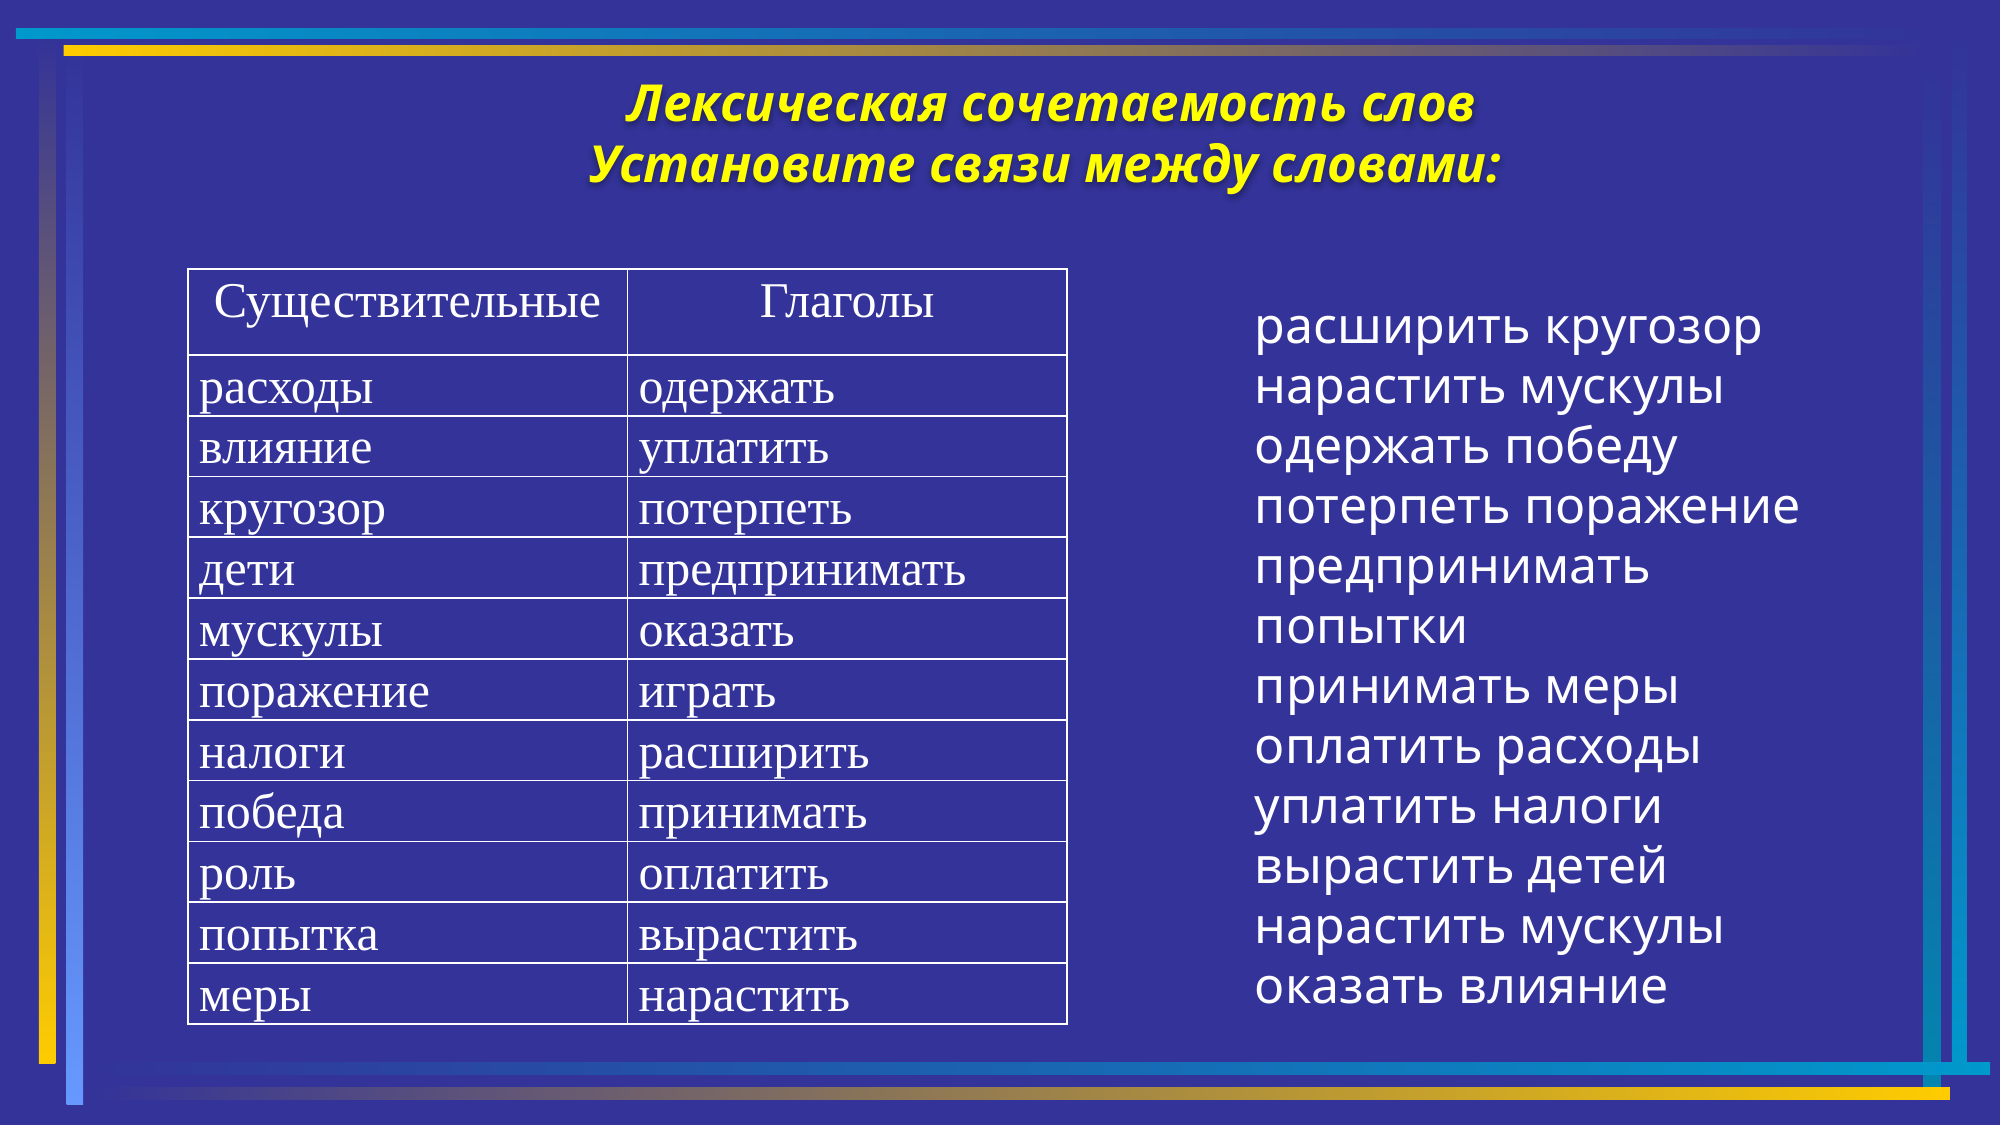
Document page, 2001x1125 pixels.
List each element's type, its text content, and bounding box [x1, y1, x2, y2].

table_cell попытка [189, 903, 627, 962]
table_cell кругозор [189, 477, 627, 536]
text_box расширить кругозор нарастить мускулы одержать победу потерпеть поражение предпринимать попытки принимать меры оплатить расходы уплатить налоги вырастить детей нарастить мускулы оказать влияние [1240, 286, 1836, 1022]
table_cell дети [189, 538, 627, 597]
table_cell одержать [628, 356, 1066, 415]
table_cell поражение [189, 660, 627, 719]
table_cell меры [189, 964, 627, 1023]
table_cell роль [189, 842, 627, 901]
table_header Существительные [189, 270, 627, 354]
table_cell влияние [189, 417, 627, 476]
table_cell уплатить [628, 417, 1066, 476]
table_cell оплатить [628, 842, 1066, 901]
table_cell предпринимать [628, 538, 1066, 597]
table_cell принимать [628, 781, 1066, 841]
title Лексическая сочетаемость слов Установите связи между словами: [349, 60, 1756, 204]
table_cell вырастить [628, 903, 1066, 962]
picture [1545, 1062, 1552, 1075]
table_cell играть [628, 660, 1066, 719]
table_cell оказать [628, 599, 1066, 658]
table_cell мускулы [189, 599, 627, 658]
table_header Глаголы [628, 270, 1066, 354]
table_cell нарастить [628, 964, 1066, 1023]
table_cell расходы [189, 356, 627, 415]
table_cell победа [189, 781, 627, 841]
table_cell потерпеть [628, 477, 1066, 536]
table_cell налоги [189, 721, 627, 780]
table_cell расширить [628, 721, 1066, 780]
